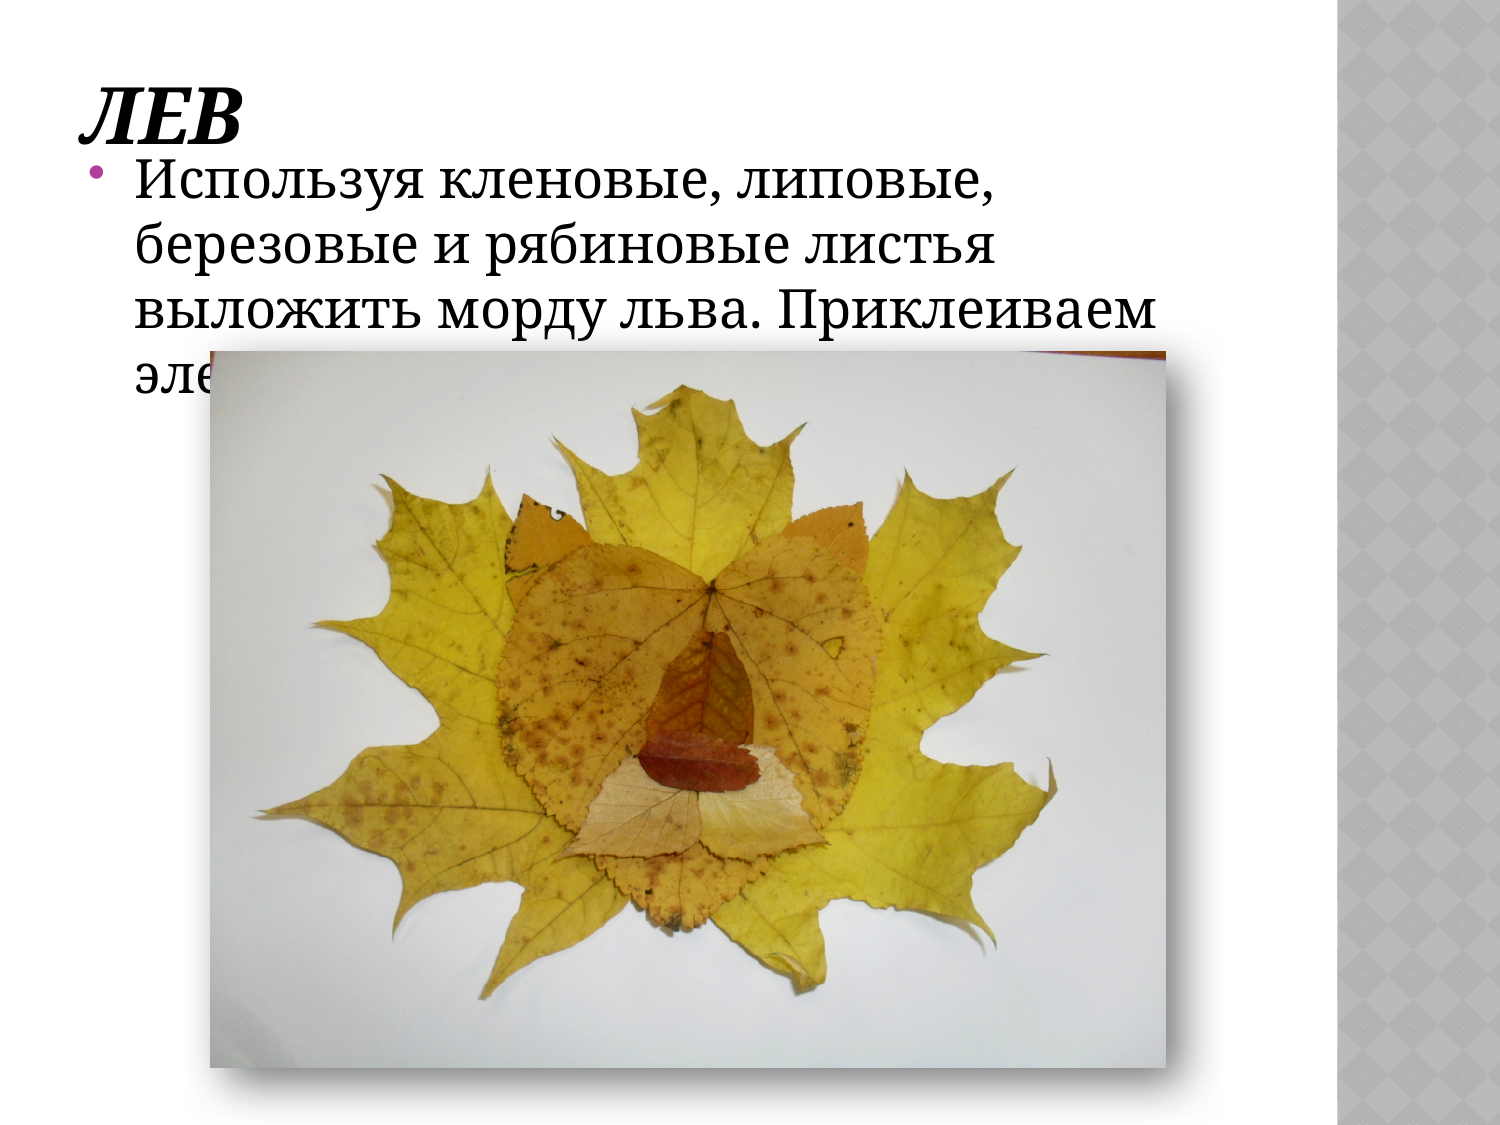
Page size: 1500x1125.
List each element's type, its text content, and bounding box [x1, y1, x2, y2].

list Используя кленовые, липовые, березовые и рябиновые листья выложить морду льва. Приклеиваем элементы морды на основу. [75, 137, 1263, 1059]
picture [210, 351, 1167, 1069]
title лев [75, 52, 1263, 137]
